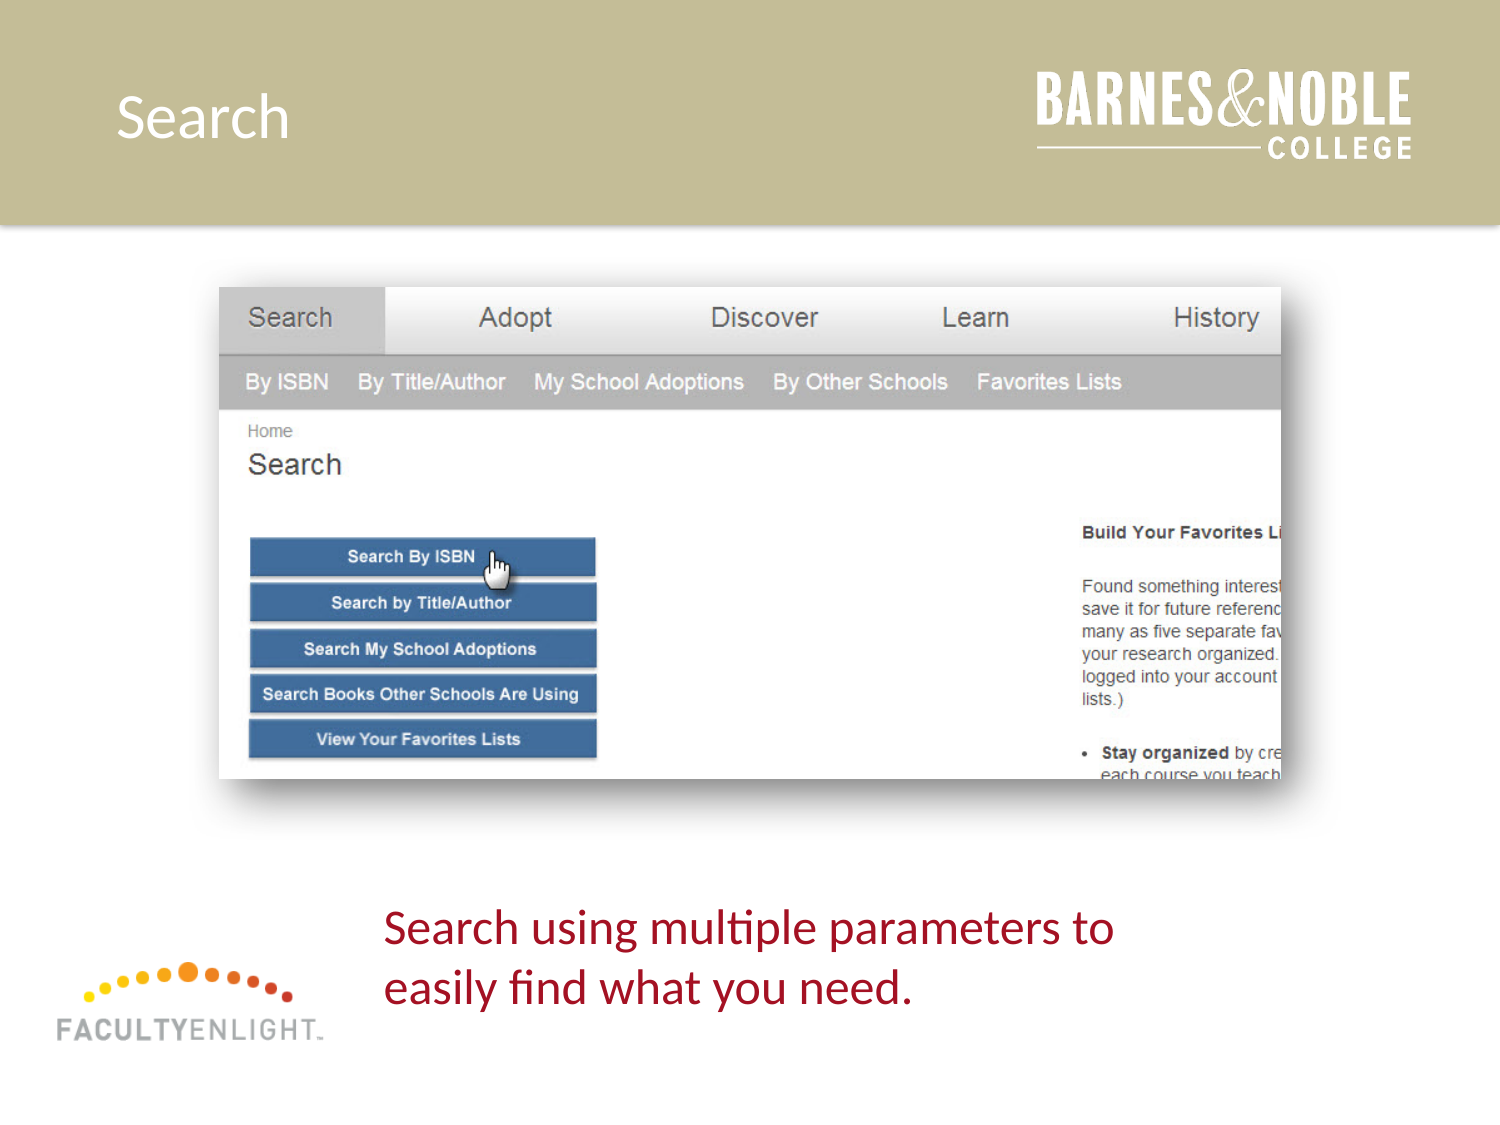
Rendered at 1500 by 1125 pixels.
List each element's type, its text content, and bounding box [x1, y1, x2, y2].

text_box Search using multiple parameters to easily find what you need. [368, 887, 1132, 1083]
text_box Search [0, 0, 1500, 226]
picture [219, 287, 1281, 779]
picture [56, 962, 326, 1041]
picture [1030, 62, 1417, 176]
